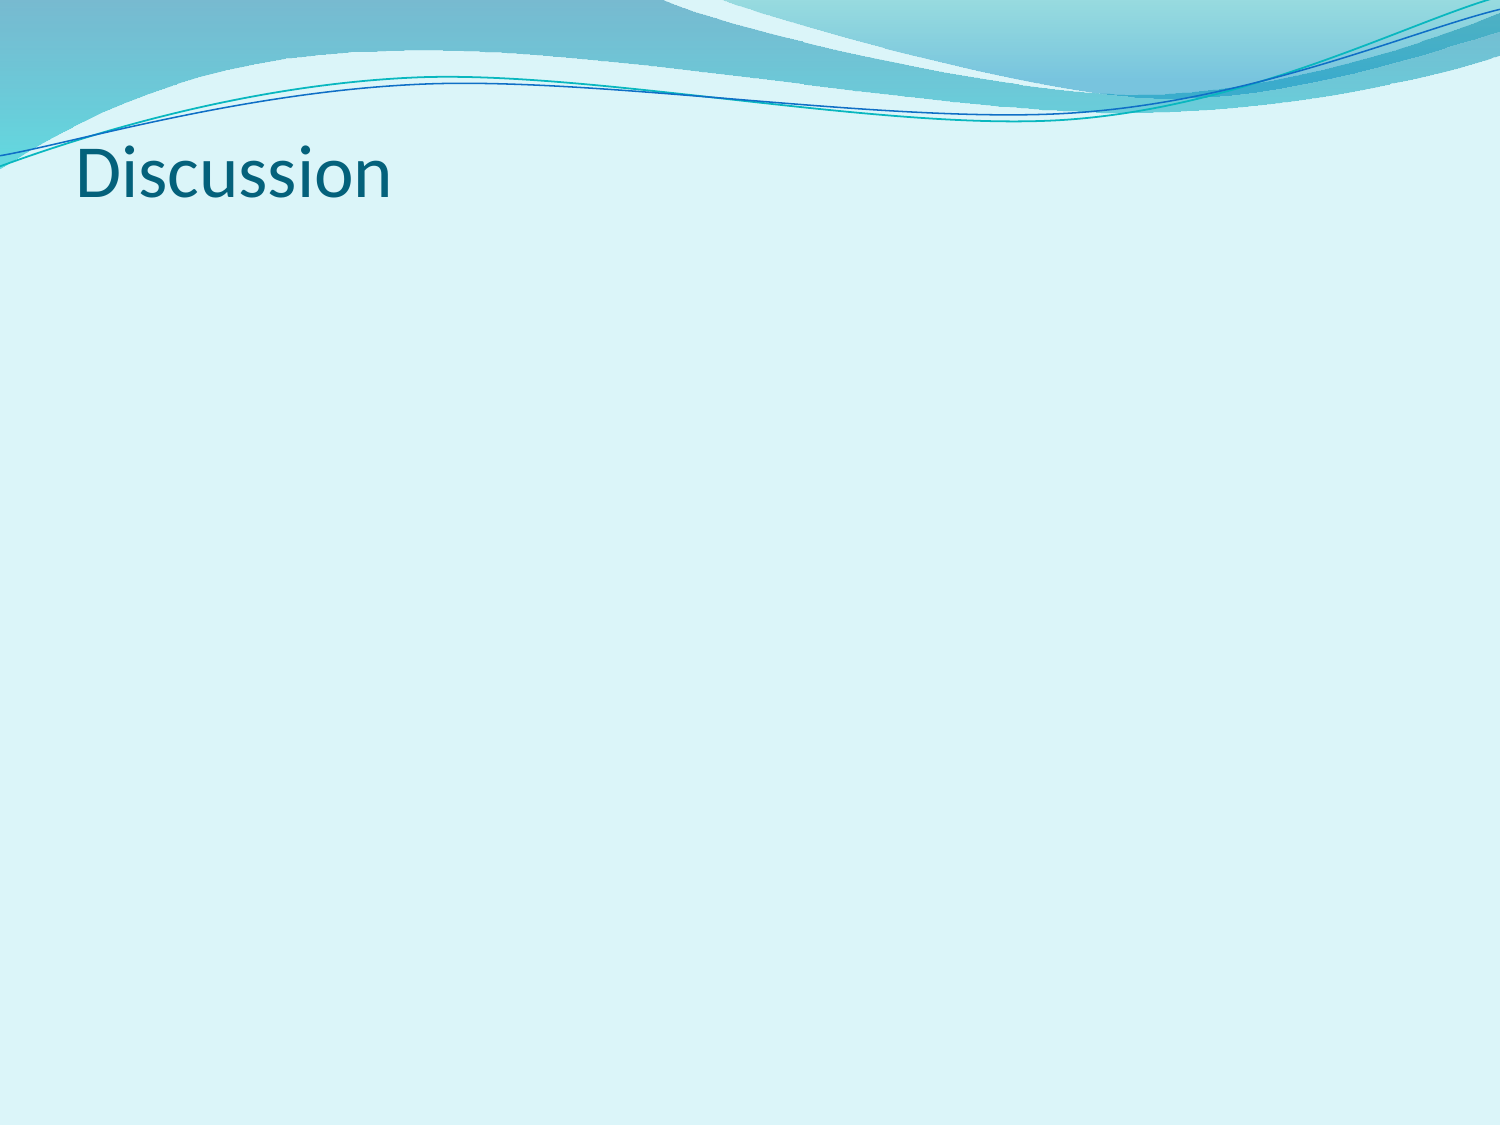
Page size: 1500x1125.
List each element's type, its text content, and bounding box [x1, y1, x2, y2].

title Discussion [75, 115, 1425, 303]
